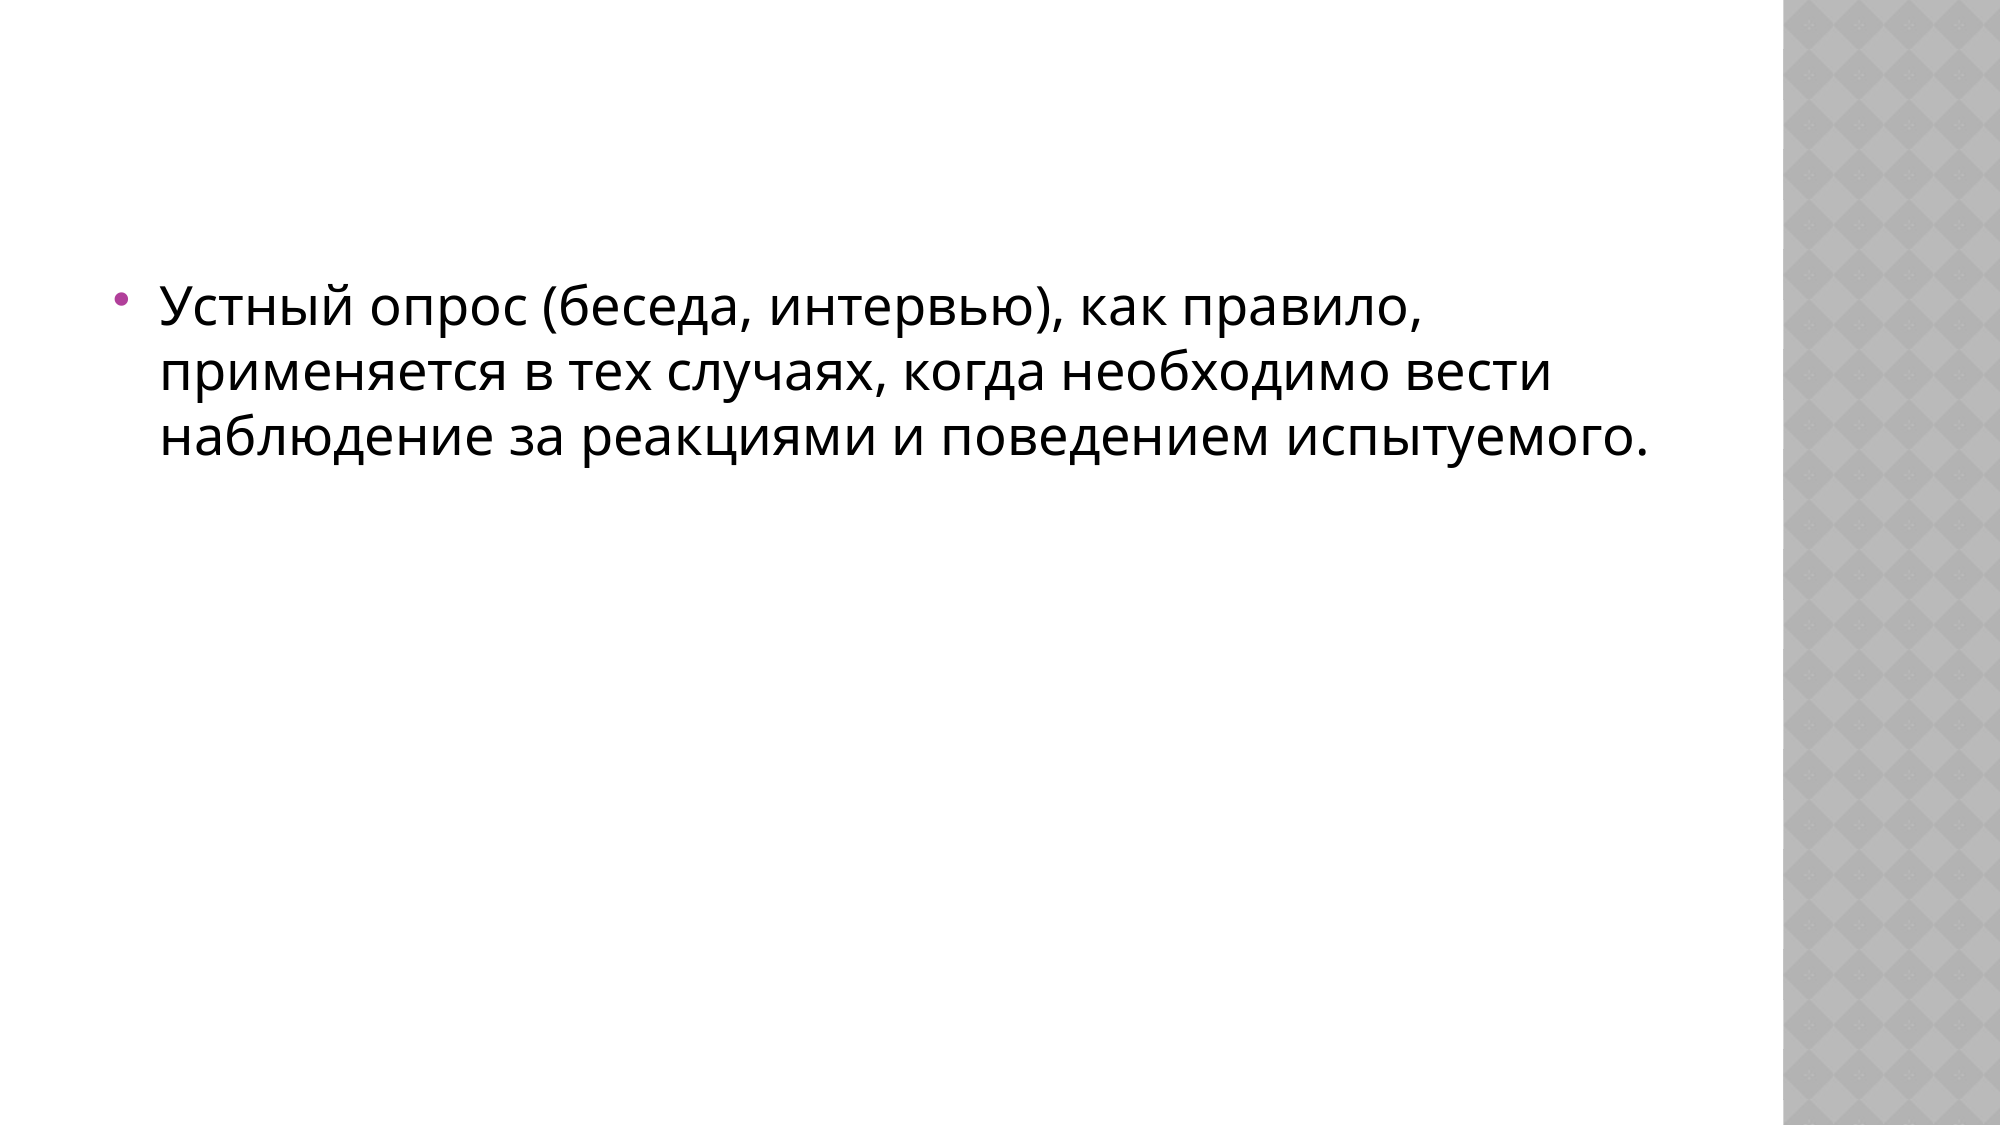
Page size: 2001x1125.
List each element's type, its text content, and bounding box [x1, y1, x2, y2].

list Устный опрос (беседа, интервью), как правило, применяется в тех случаях, когда необходимо вести наблюдение за реакциями и поведением испытуемого. [99, 264, 1684, 1059]
